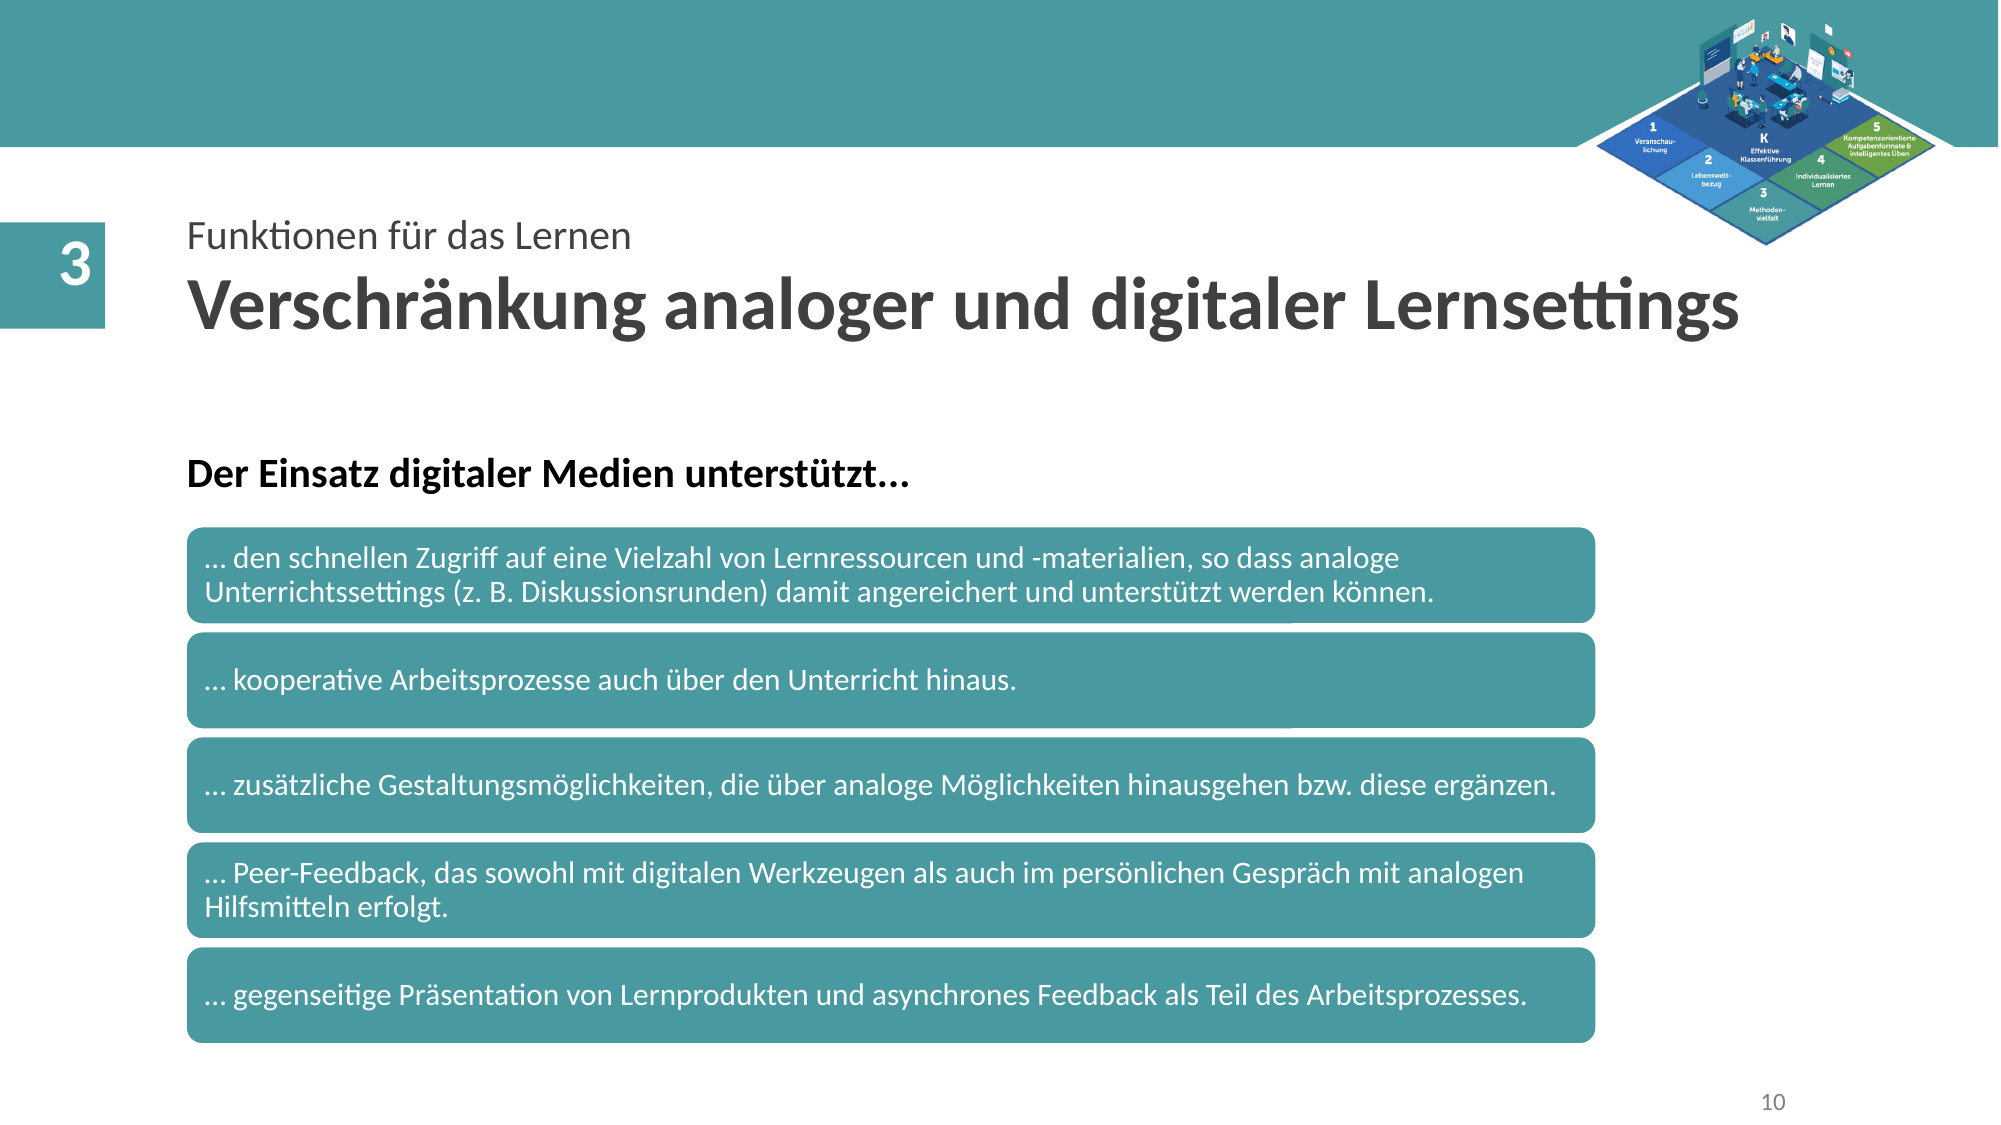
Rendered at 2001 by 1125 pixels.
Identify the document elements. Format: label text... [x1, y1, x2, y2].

list Der Einsatz digitaler Medien unterstützt... [171, 443, 1663, 1036]
picture [1589, 12, 1942, 249]
list Verschränkung analoger und digitaler Lernsettings [172, 259, 1801, 354]
slide_number 10 [1350, 1075, 1801, 1125]
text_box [185, 515, 1597, 1056]
list Funktionen für das Lernen [171, 183, 1663, 267]
